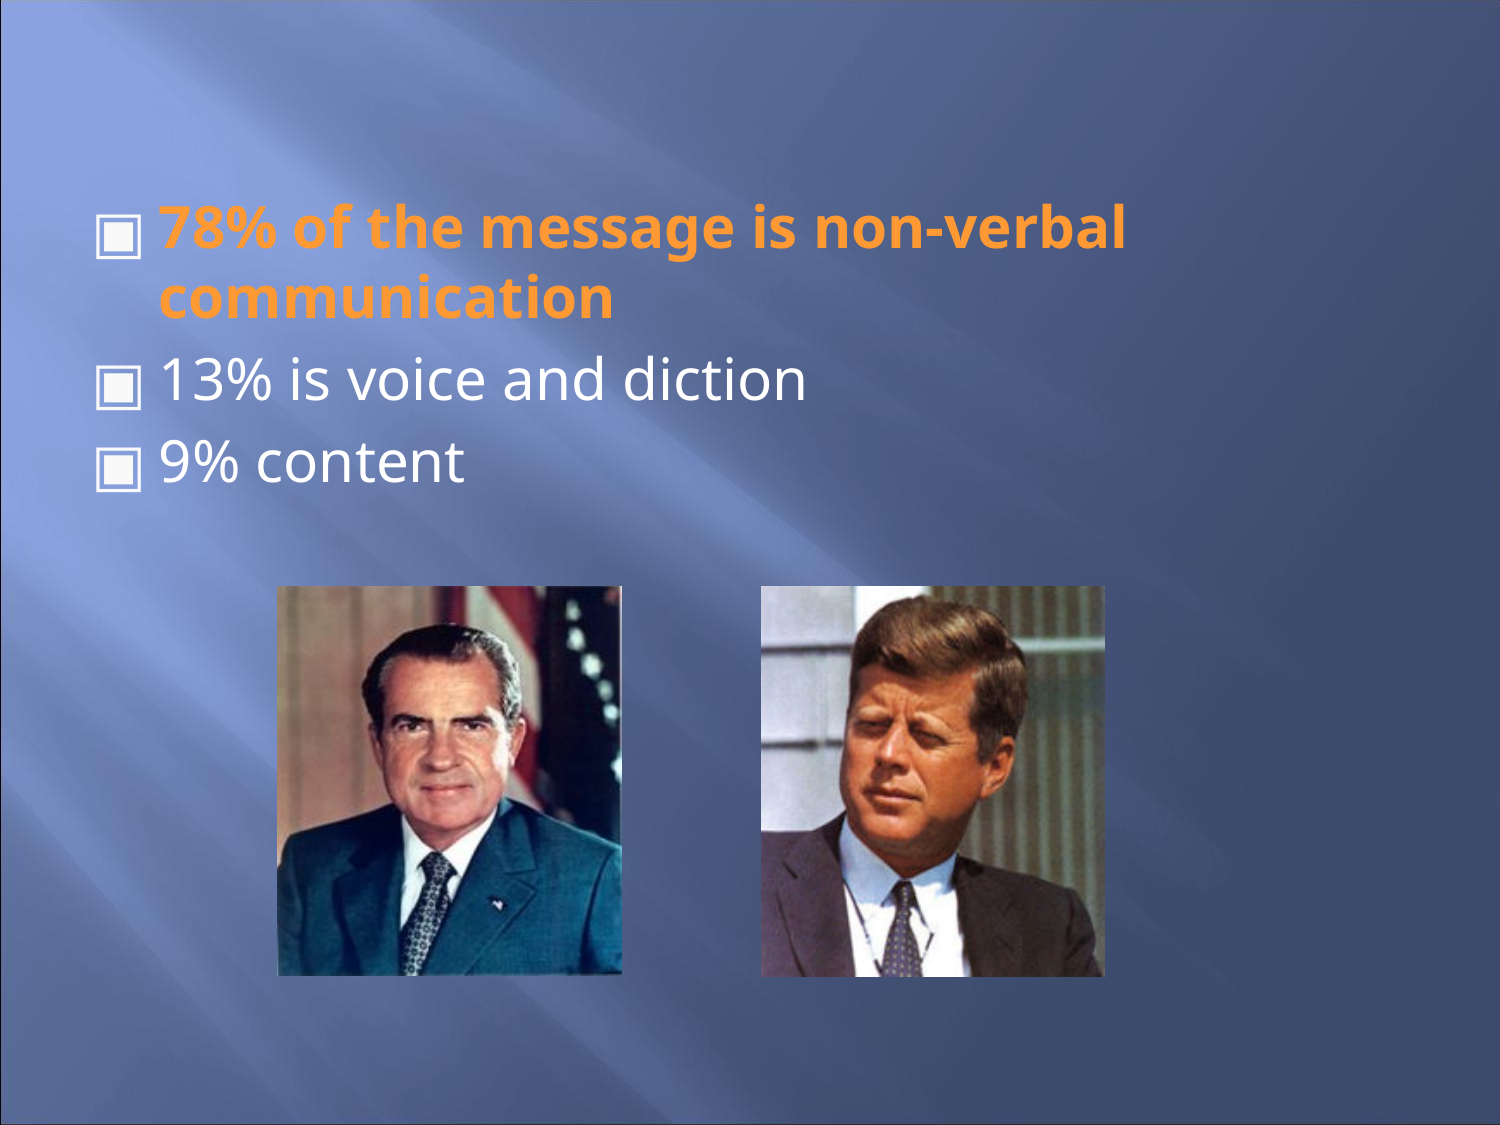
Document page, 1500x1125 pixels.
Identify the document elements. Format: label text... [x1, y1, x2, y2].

list 78% of the message is non-verbal communication 13% is voice and diction 9% content [53, 183, 1404, 484]
picture [0, 0, 1500, 1125]
